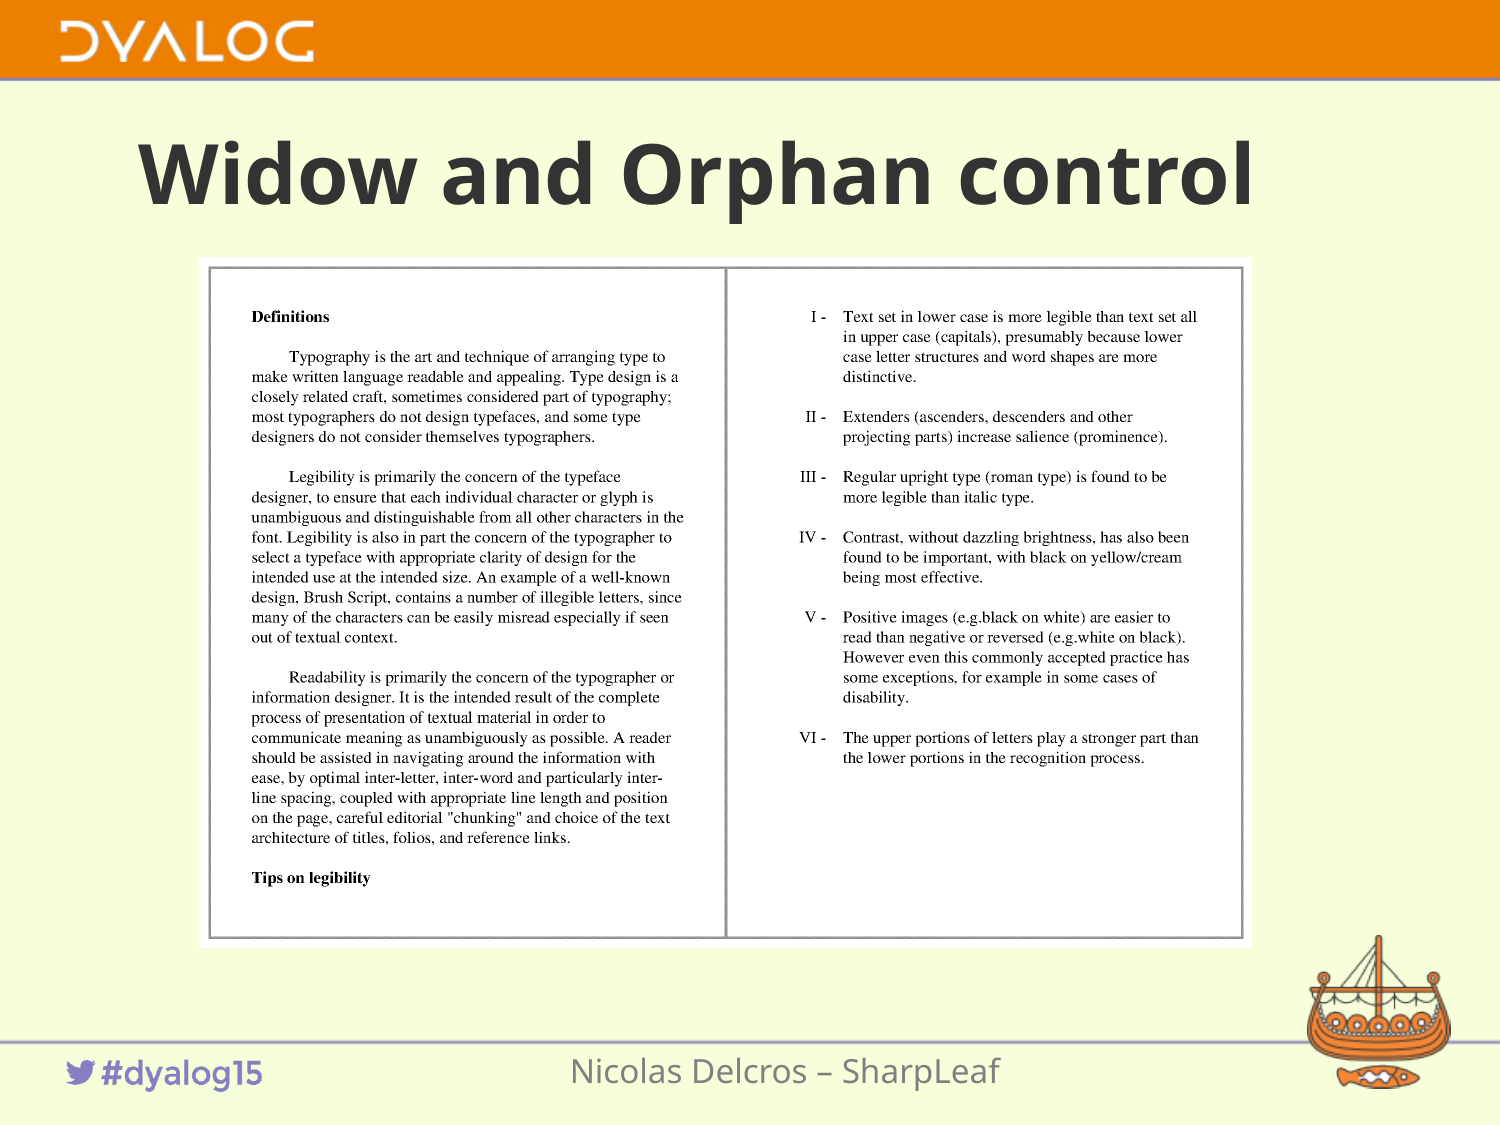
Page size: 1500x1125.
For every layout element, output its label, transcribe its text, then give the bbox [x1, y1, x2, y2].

picture [0, 0, 1500, 1125]
text_box Widow and Orphan control [123, 113, 1376, 254]
